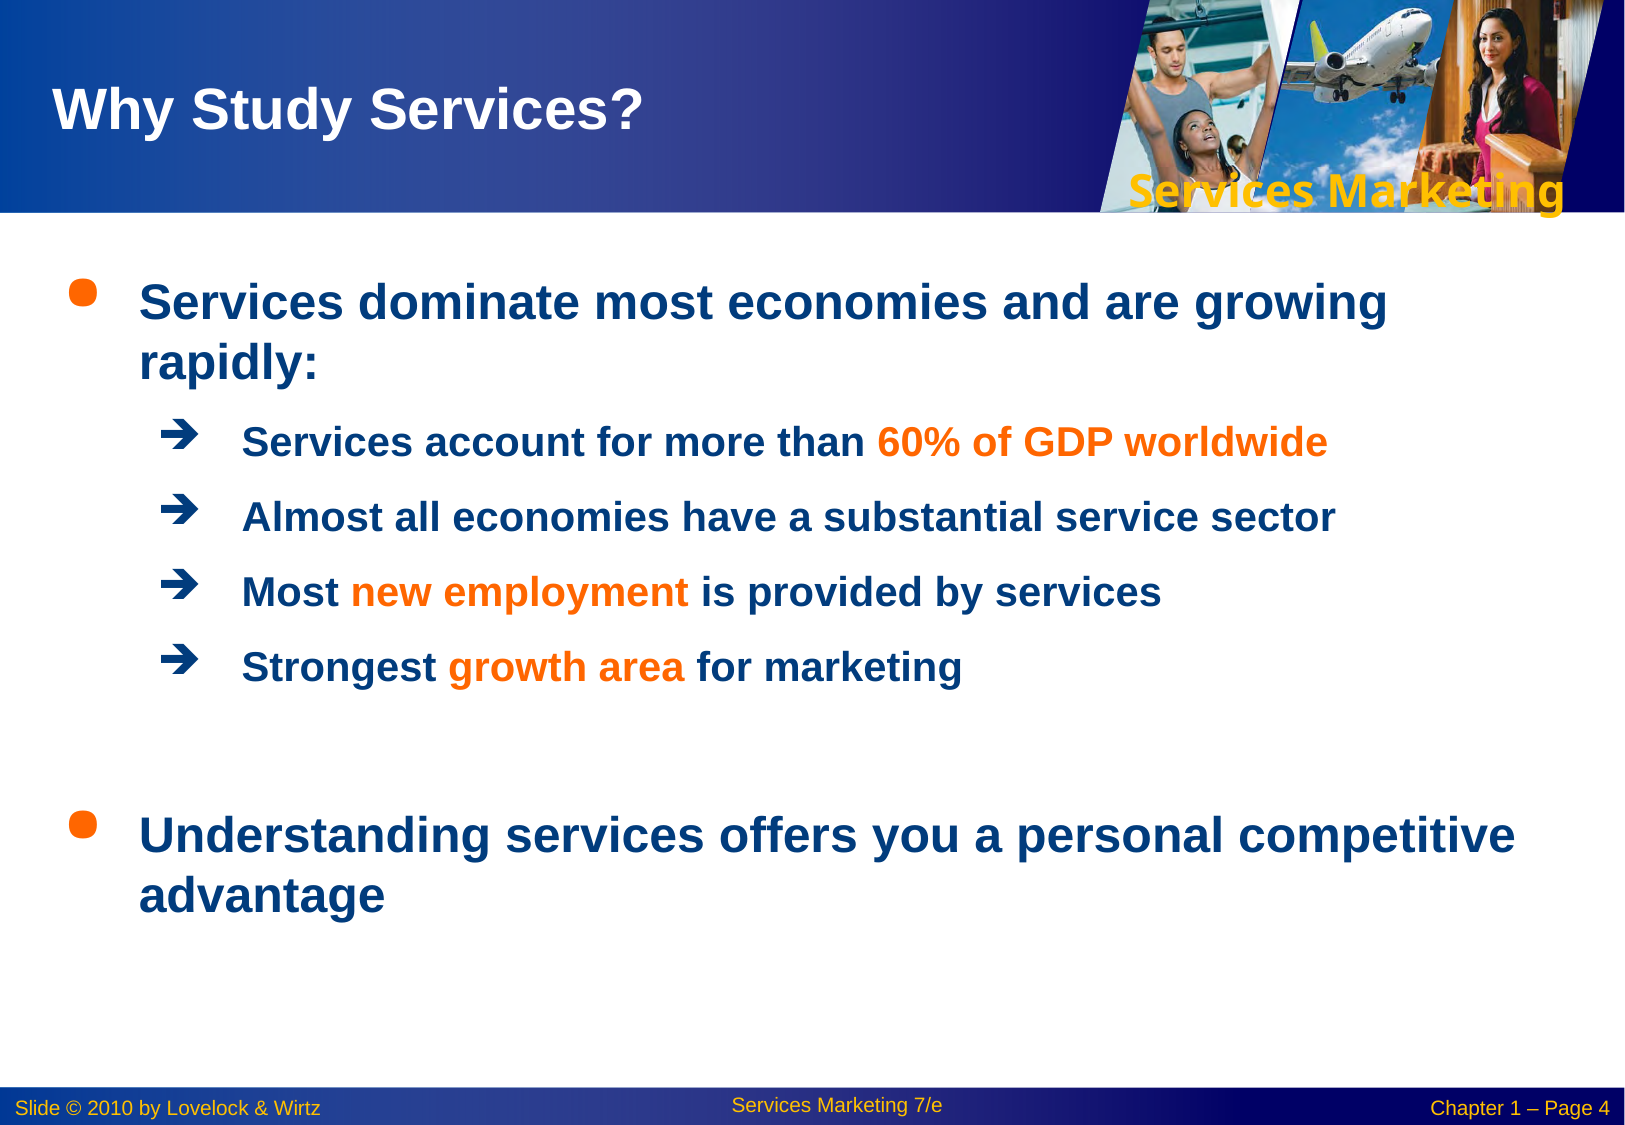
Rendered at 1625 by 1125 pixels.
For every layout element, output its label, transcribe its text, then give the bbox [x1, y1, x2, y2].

title Why Study Services? [36, 37, 1088, 176]
list Services dominate most economies and are growing rapidly: Services account for more than 60% of GDP worldwide Almost all economies have a substantial service sector Most new employment is provided by services Strongest growth area for marketing Understanding services offers you a personal competitive advantage [49, 261, 1588, 1051]
picture [1100, 0, 1604, 213]
picture [1162, 186, 1172, 192]
picture [1546, 187, 1556, 202]
